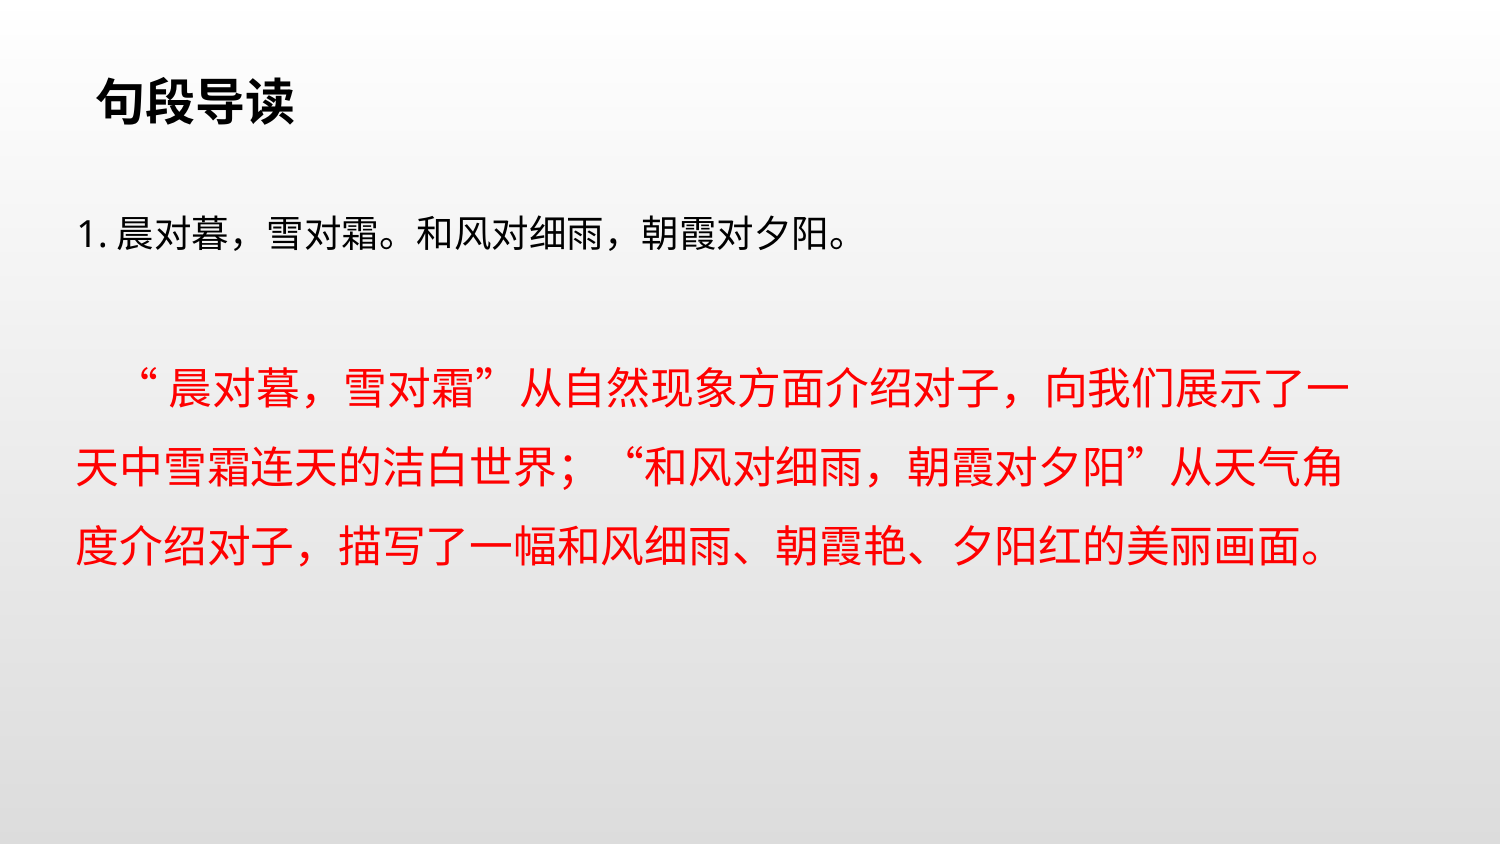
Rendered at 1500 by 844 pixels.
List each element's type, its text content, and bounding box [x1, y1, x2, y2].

text_box “晨对暮，雪对霜”从自然现象方面介绍对子，向我们展示了一天中雪霜连天的洁白世界；“和风对细雨，朝霞对夕阳”从天气角度介绍对子，描写了一幅和风细雨、朝霞艳、夕阳红的美丽画面。 [64, 329, 1377, 656]
text_box 1.晨对暮，雪对霜。和风对细雨，朝霞对夕阳。 [65, 181, 1410, 261]
text_box 句段导读 [84, 71, 335, 134]
